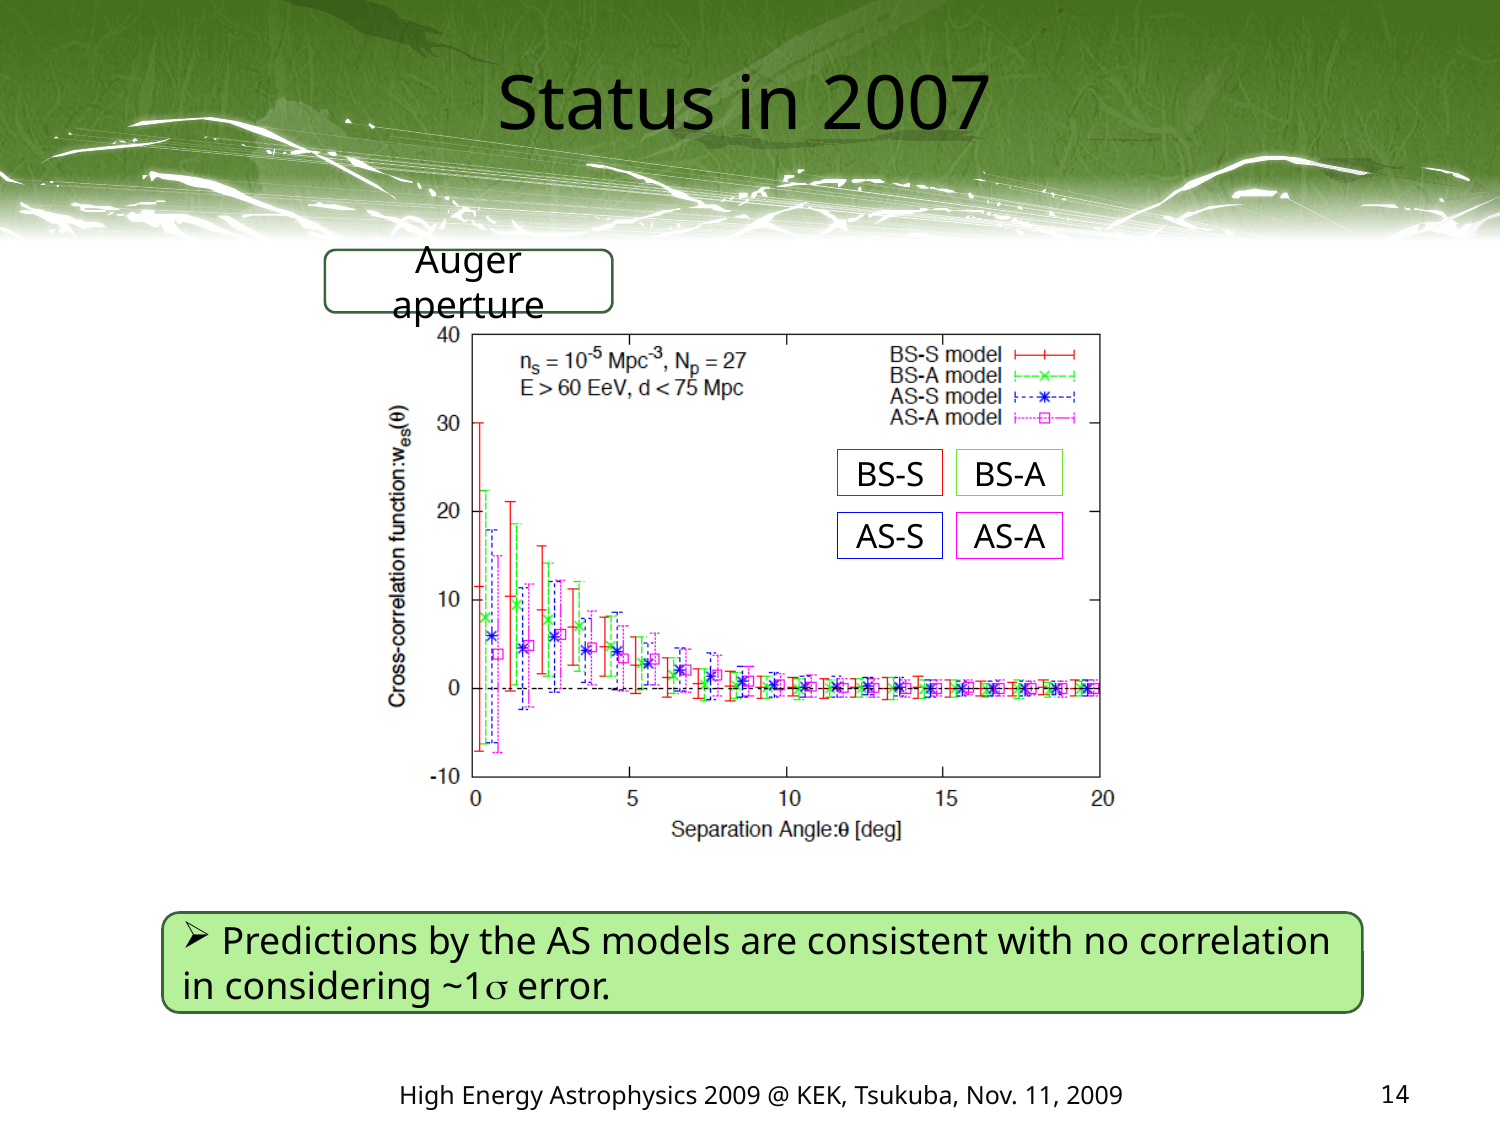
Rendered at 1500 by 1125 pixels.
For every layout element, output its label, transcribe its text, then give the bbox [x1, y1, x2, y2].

slide_number 14 [1347, 1065, 1425, 1125]
text_box Auger aperture [323, 248, 614, 314]
picture [387, 324, 1140, 843]
title Status in 2007 [70, 35, 1421, 164]
text_box Predictions by the AS models are consistent with no correlation in considering ~1s error. [161, 911, 1364, 1014]
footer High Energy Astrophysics 2009 @ KEK, Tsukuba, Nov. 11, 2009 [269, 1065, 1254, 1125]
